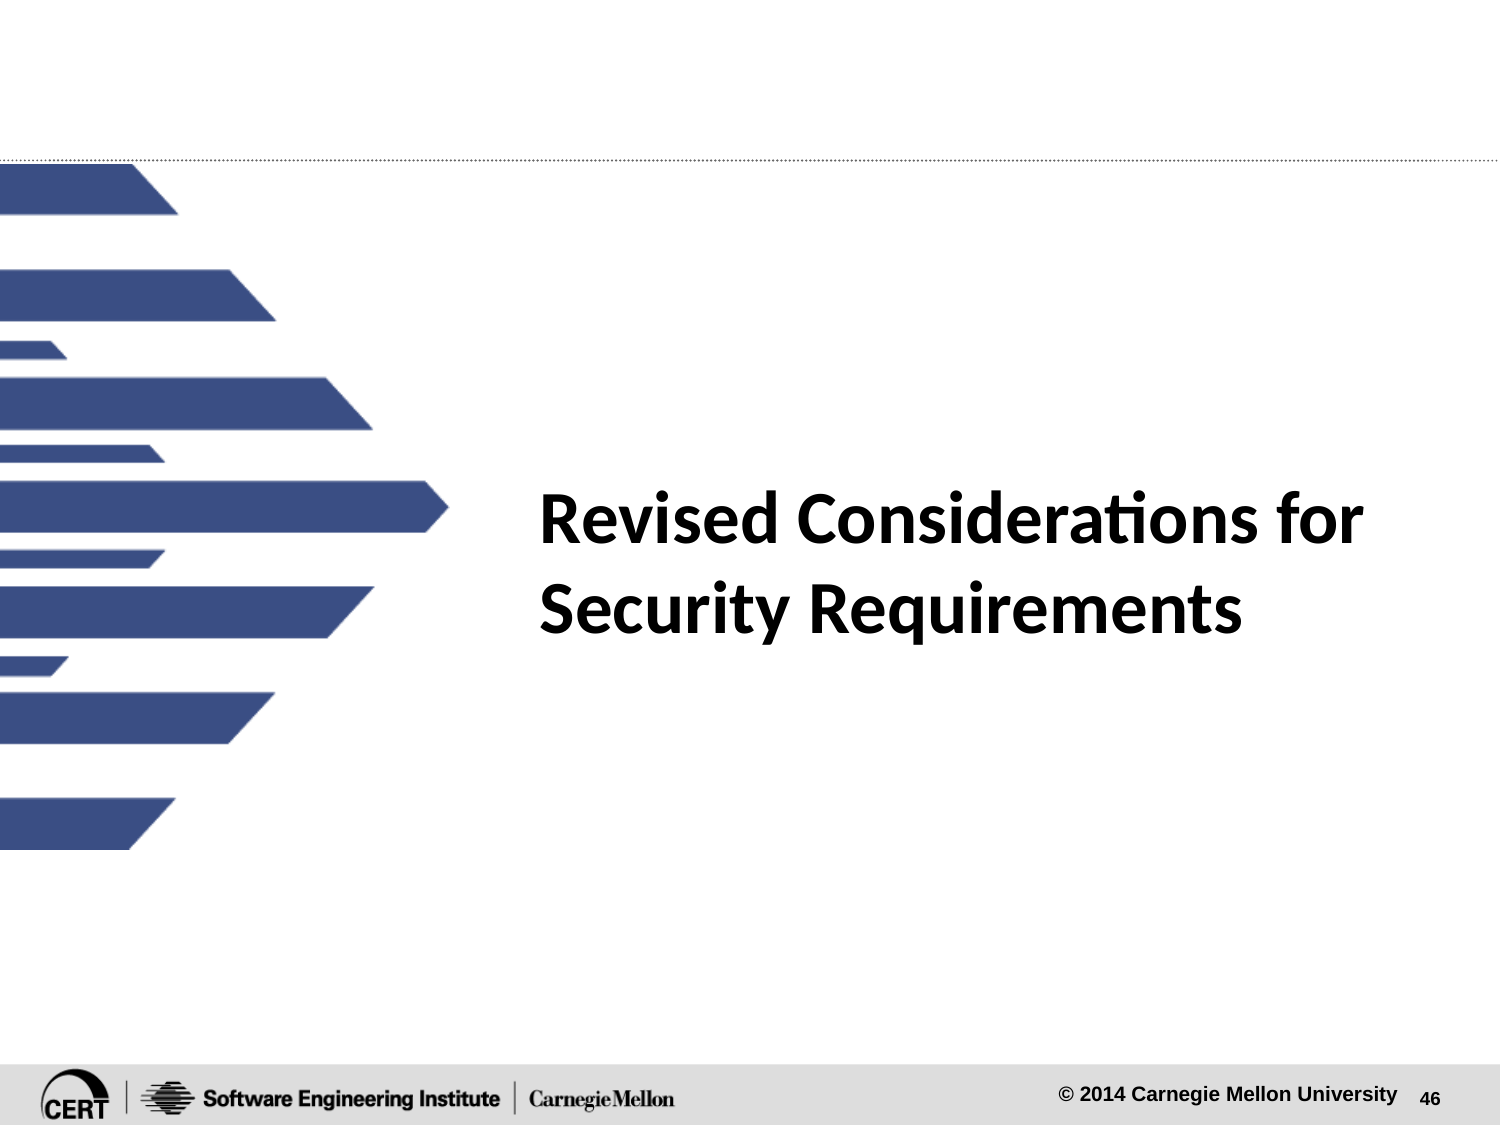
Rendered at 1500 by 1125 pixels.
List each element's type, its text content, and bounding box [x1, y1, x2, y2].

picture [24, 1065, 688, 1125]
picture [0, 164, 450, 851]
text_box Revised Considerations for Security Requirements [525, 399, 1475, 717]
